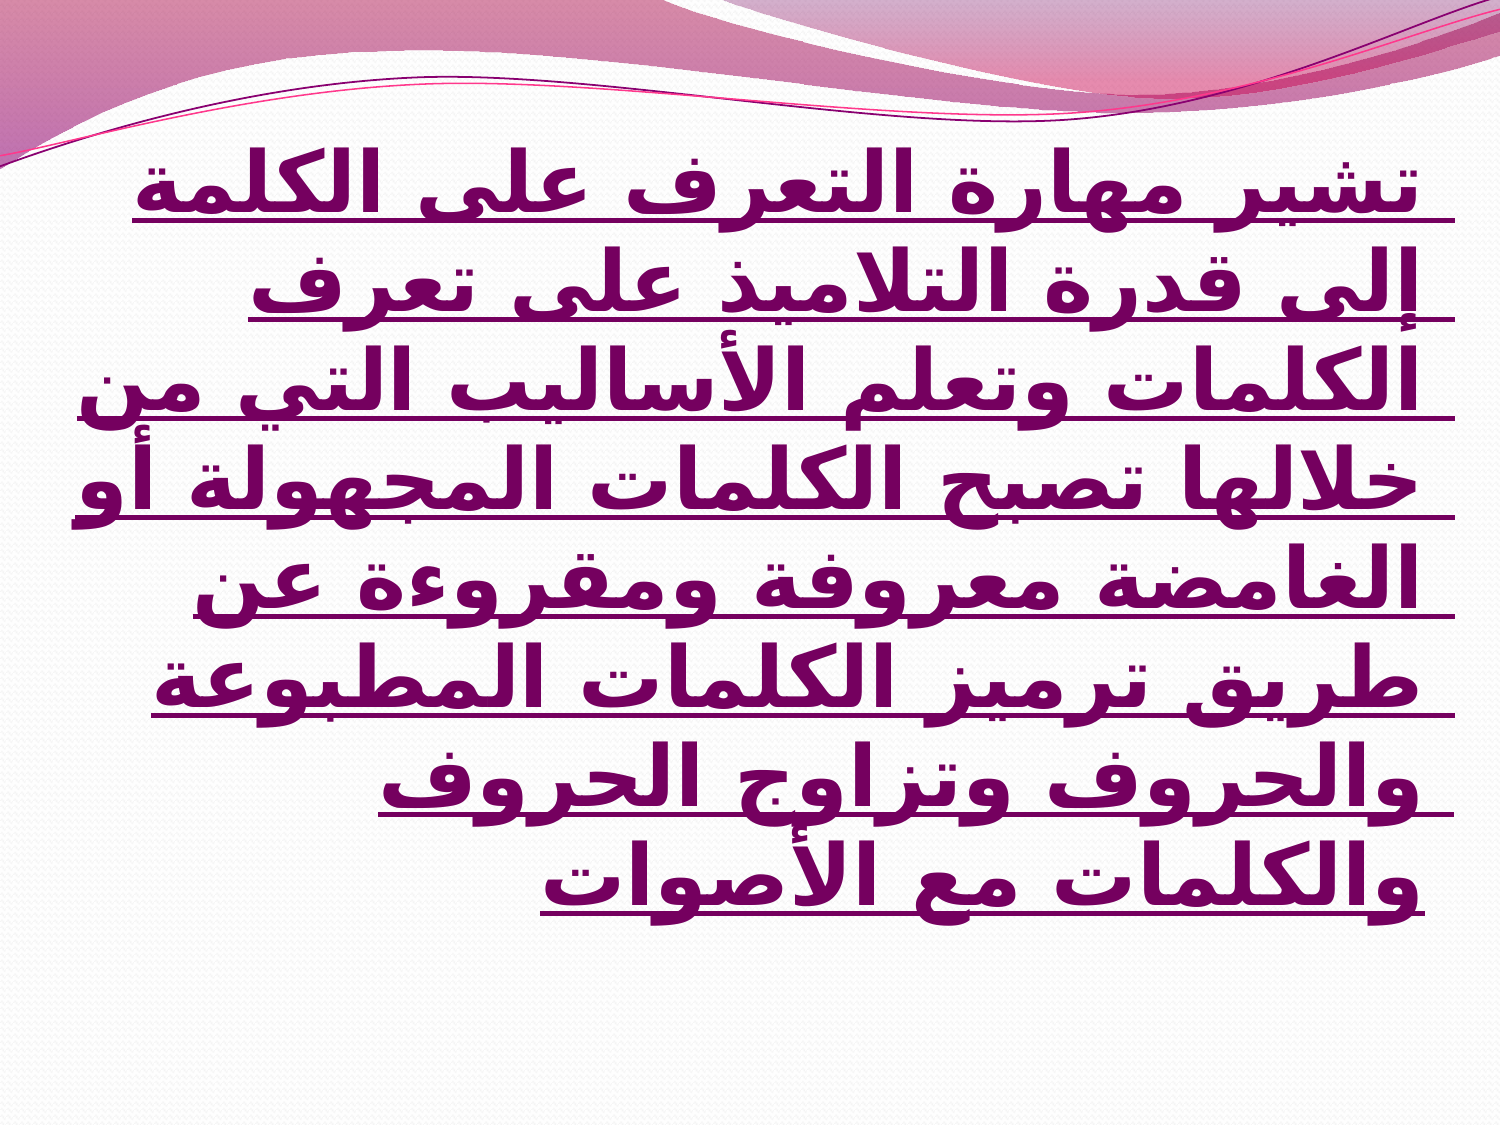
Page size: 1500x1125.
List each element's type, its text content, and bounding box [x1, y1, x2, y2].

title تشير مهارة التعرف على الكلمة إلى قدرة التلاميذ على تعرف الكلمات وتعلم الأساليب التي من خلالها تصبح الكلمات المجهولة أو الغامضة معروفة ومقروءة عن طريق ترميز الكلمات المطبوعة والحروف وتزاوج الحروف والكلمات مع الأصوات [75, 117, 1425, 926]
